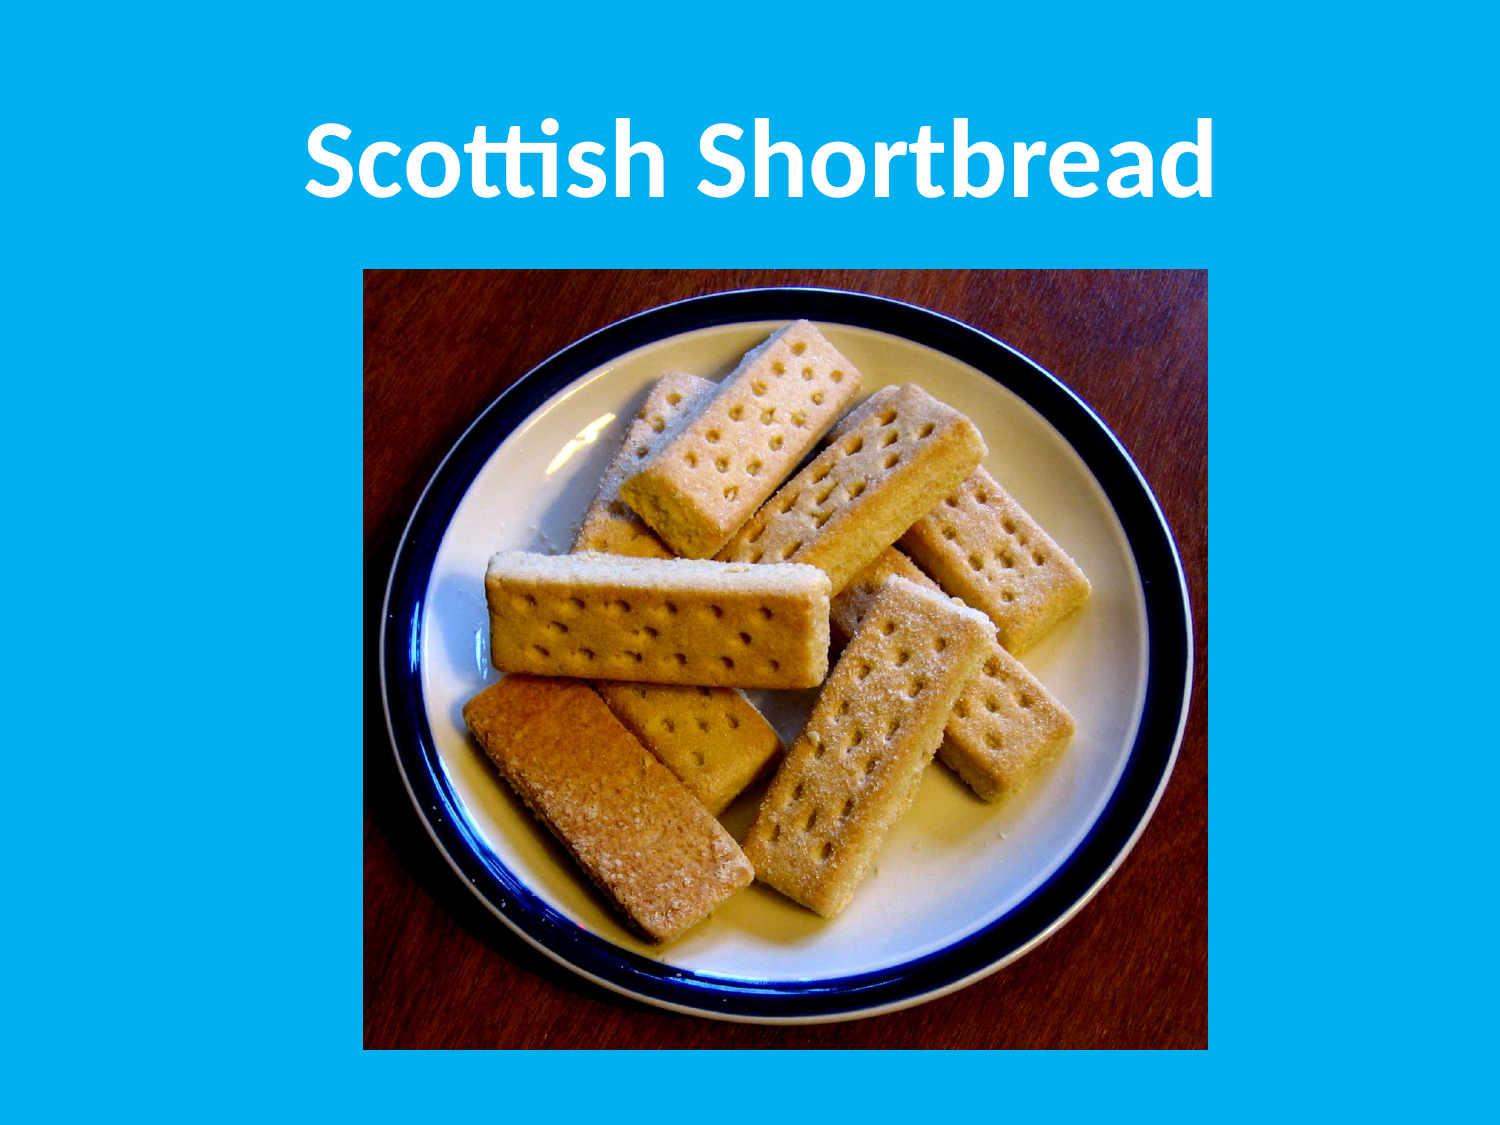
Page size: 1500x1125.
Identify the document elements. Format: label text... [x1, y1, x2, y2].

text_box Scottish Shortbread [117, 58, 1407, 247]
picture [364, 270, 1207, 1049]
